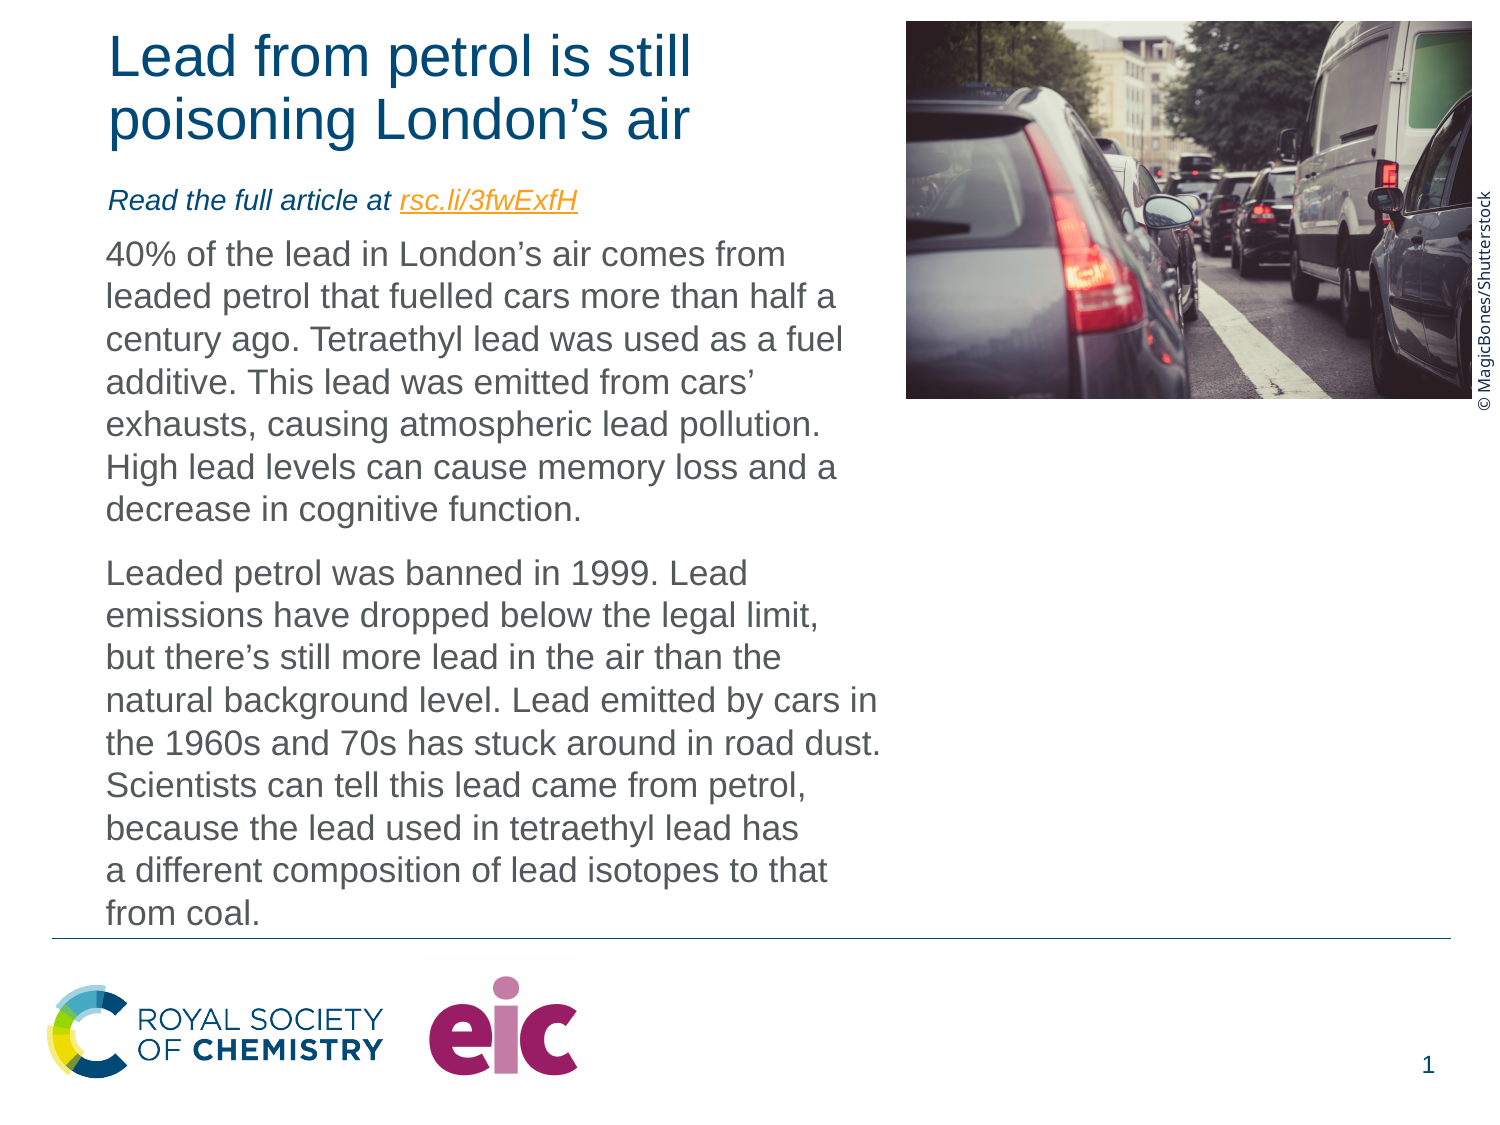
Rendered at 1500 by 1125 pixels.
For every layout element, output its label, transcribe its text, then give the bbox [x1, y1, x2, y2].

slide_number 1 [1113, 1033, 1451, 1094]
picture [0, 938, 583, 1125]
text_box 40% of the lead in London’s air comes from leaded petrol that fuelled cars more than half a century ago. Tetraethyl lead was used as a fuel additive. This lead was emitted from cars’ exhausts, causing atmospheric lead pollution. High lead levels can cause memory loss and a decrease in cognitive function. Leaded petrol was banned in 1999. Lead emissions have dropped below the legal limit, but there’s still more lead in the air than the natural background level. Lead emitted by cars in the 1960s and 70s has stuck around in road dust. Scientists can tell this lead came from petrol, because the lead used in tetraethyl lead has a different composition of lead isotopes to that from coal. [90, 223, 907, 916]
text_box Read the full article at rsc.li/3fwExfH [93, 173, 906, 223]
title Lead from petrol is still poisoning London’s air [93, 0, 899, 173]
text_box © MagicBones/Shutterstock [1465, 176, 1500, 427]
picture [906, 21, 1472, 399]
